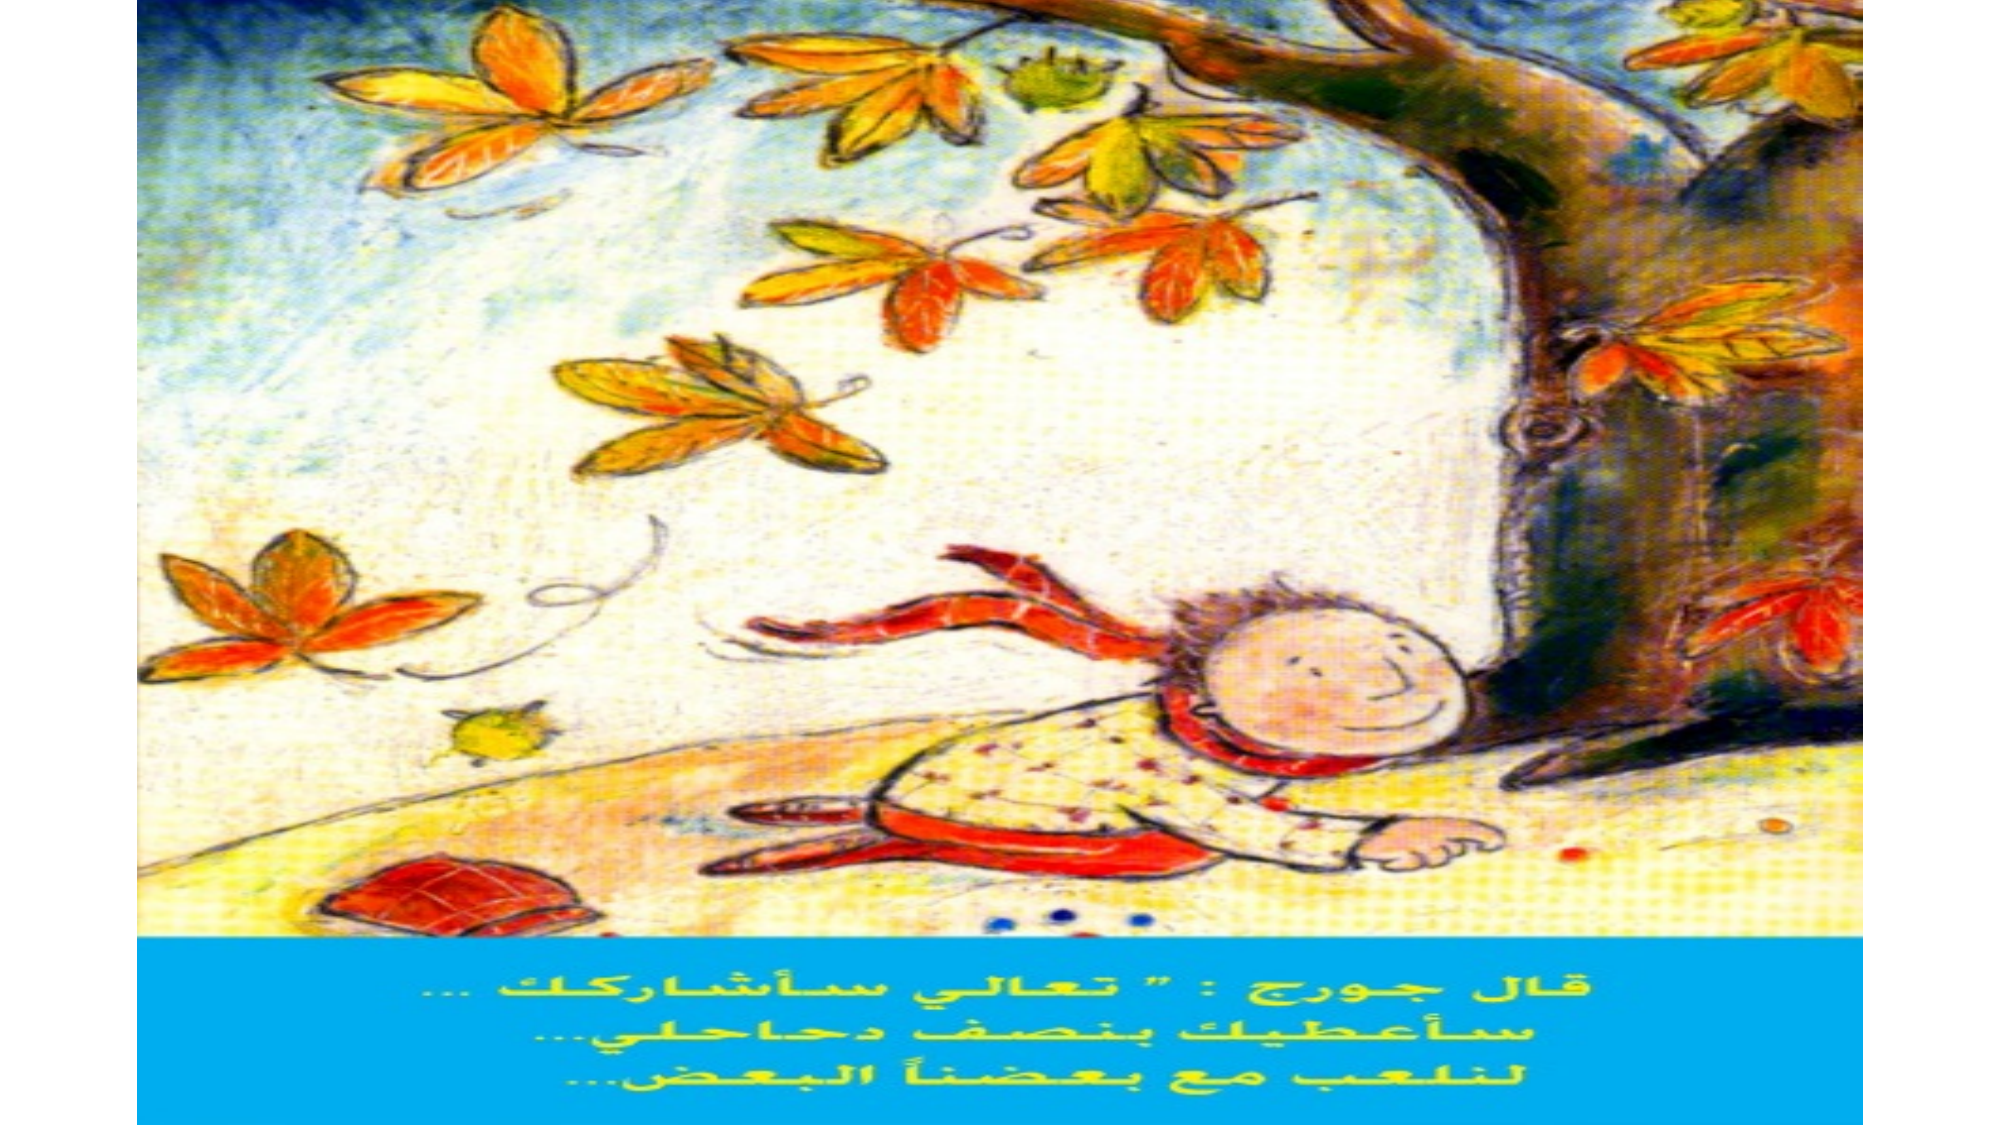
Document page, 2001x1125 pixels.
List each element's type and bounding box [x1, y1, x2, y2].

list [137, 0, 1863, 1125]
